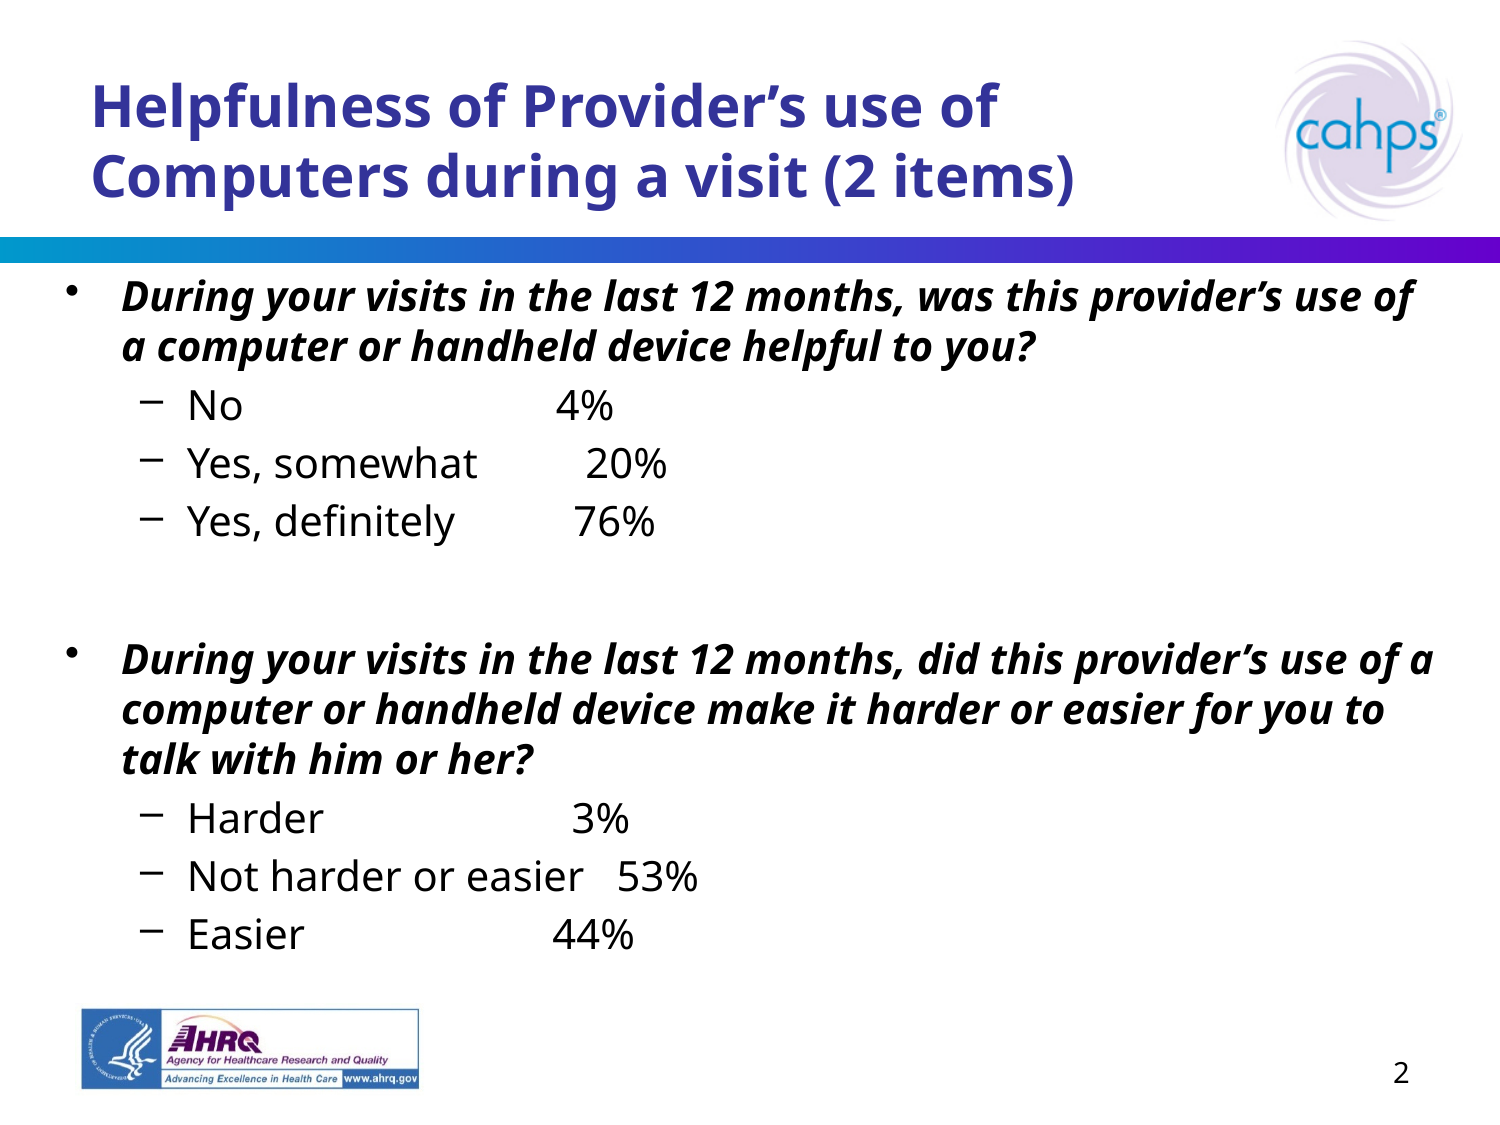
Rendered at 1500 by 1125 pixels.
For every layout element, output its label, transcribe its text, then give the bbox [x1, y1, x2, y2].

picture [1275, 37, 1463, 225]
list During your visits in the last 12 months, was this provider’s use of a computer or handheld device helpful to you? No 4% Yes, somewhat 20% Yes, definitely 76% During your visits in the last 12 months, did this provider’s use of a computer or handheld device make it harder or easier for you to talk with him or her? Harder 3% Not harder or easier 53% Easier 44% [50, 262, 1463, 1005]
picture [75, 1005, 425, 1096]
title Helpfulness of Provider’s use of Computers during a visit (2 items) [75, 45, 1313, 233]
slide_number 2 [1074, 1046, 1425, 1125]
